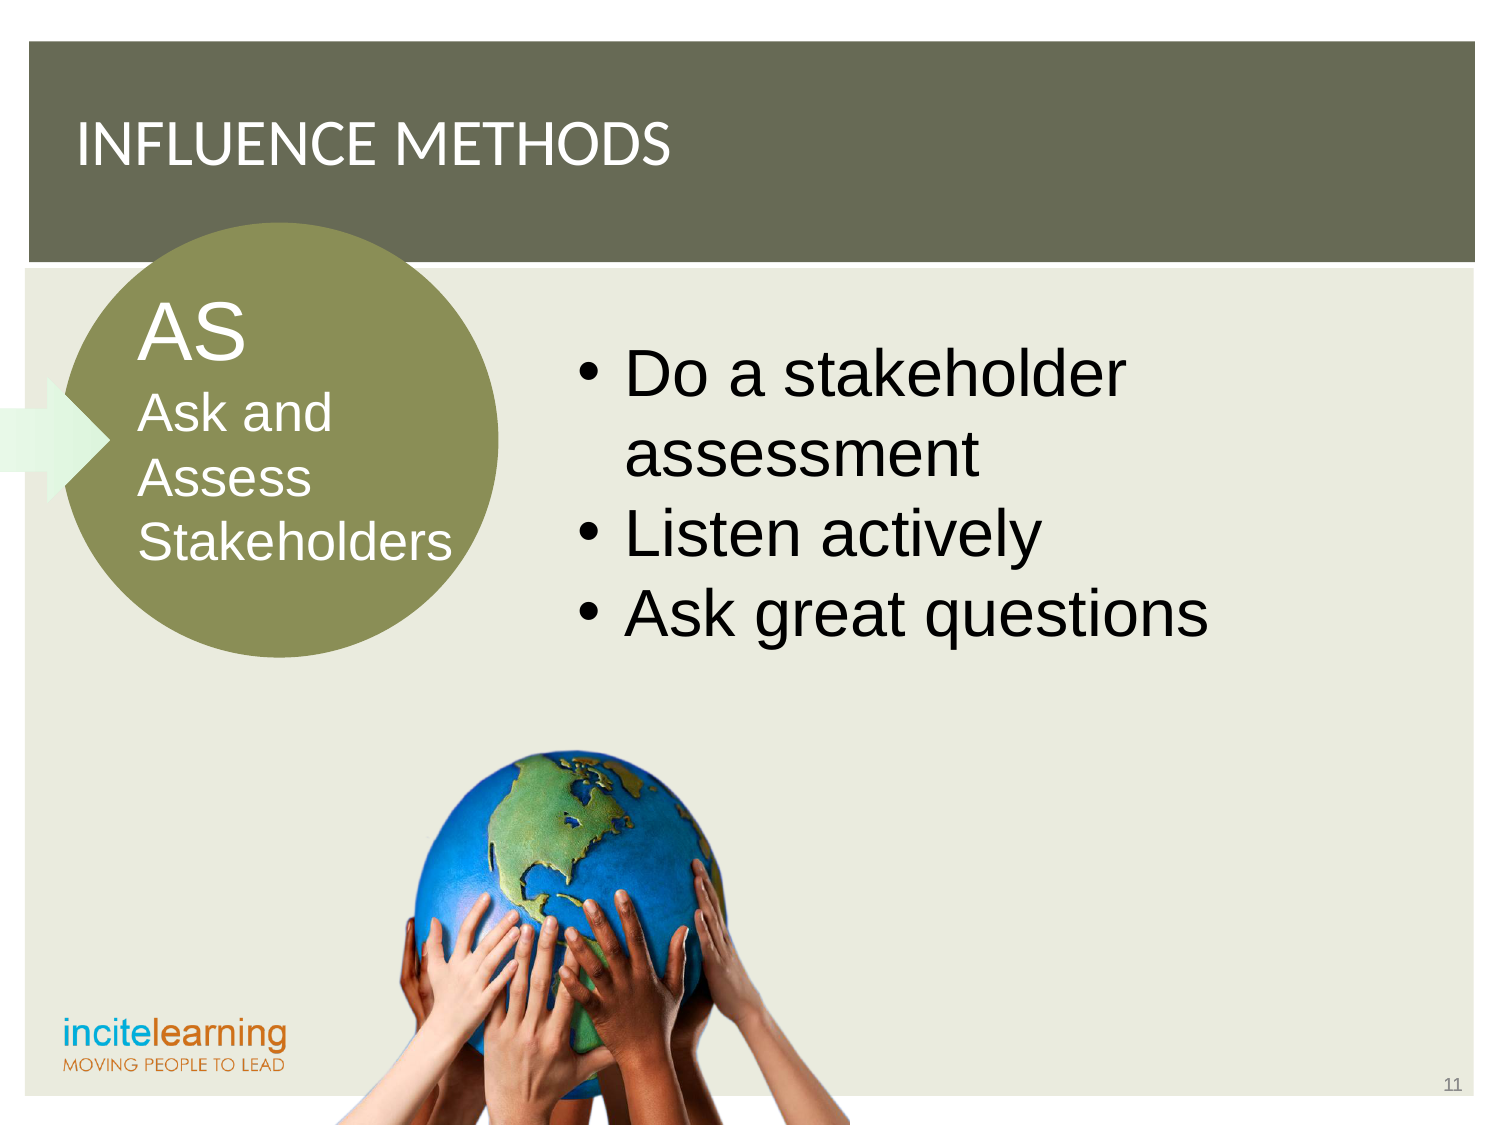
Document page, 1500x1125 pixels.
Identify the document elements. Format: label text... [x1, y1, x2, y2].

title Influence Methods [60, 62, 1371, 216]
text_box [64, 286, 450, 660]
picture [62, 1012, 288, 1076]
text_box [0, 376, 111, 504]
text_box AS Ask and Assess Stakeholders [122, 269, 522, 580]
picture [299, 715, 851, 1125]
text_box Do a stakeholder assessment Listen actively Ask great questions [563, 322, 1451, 658]
text_box [141, 221, 418, 269]
